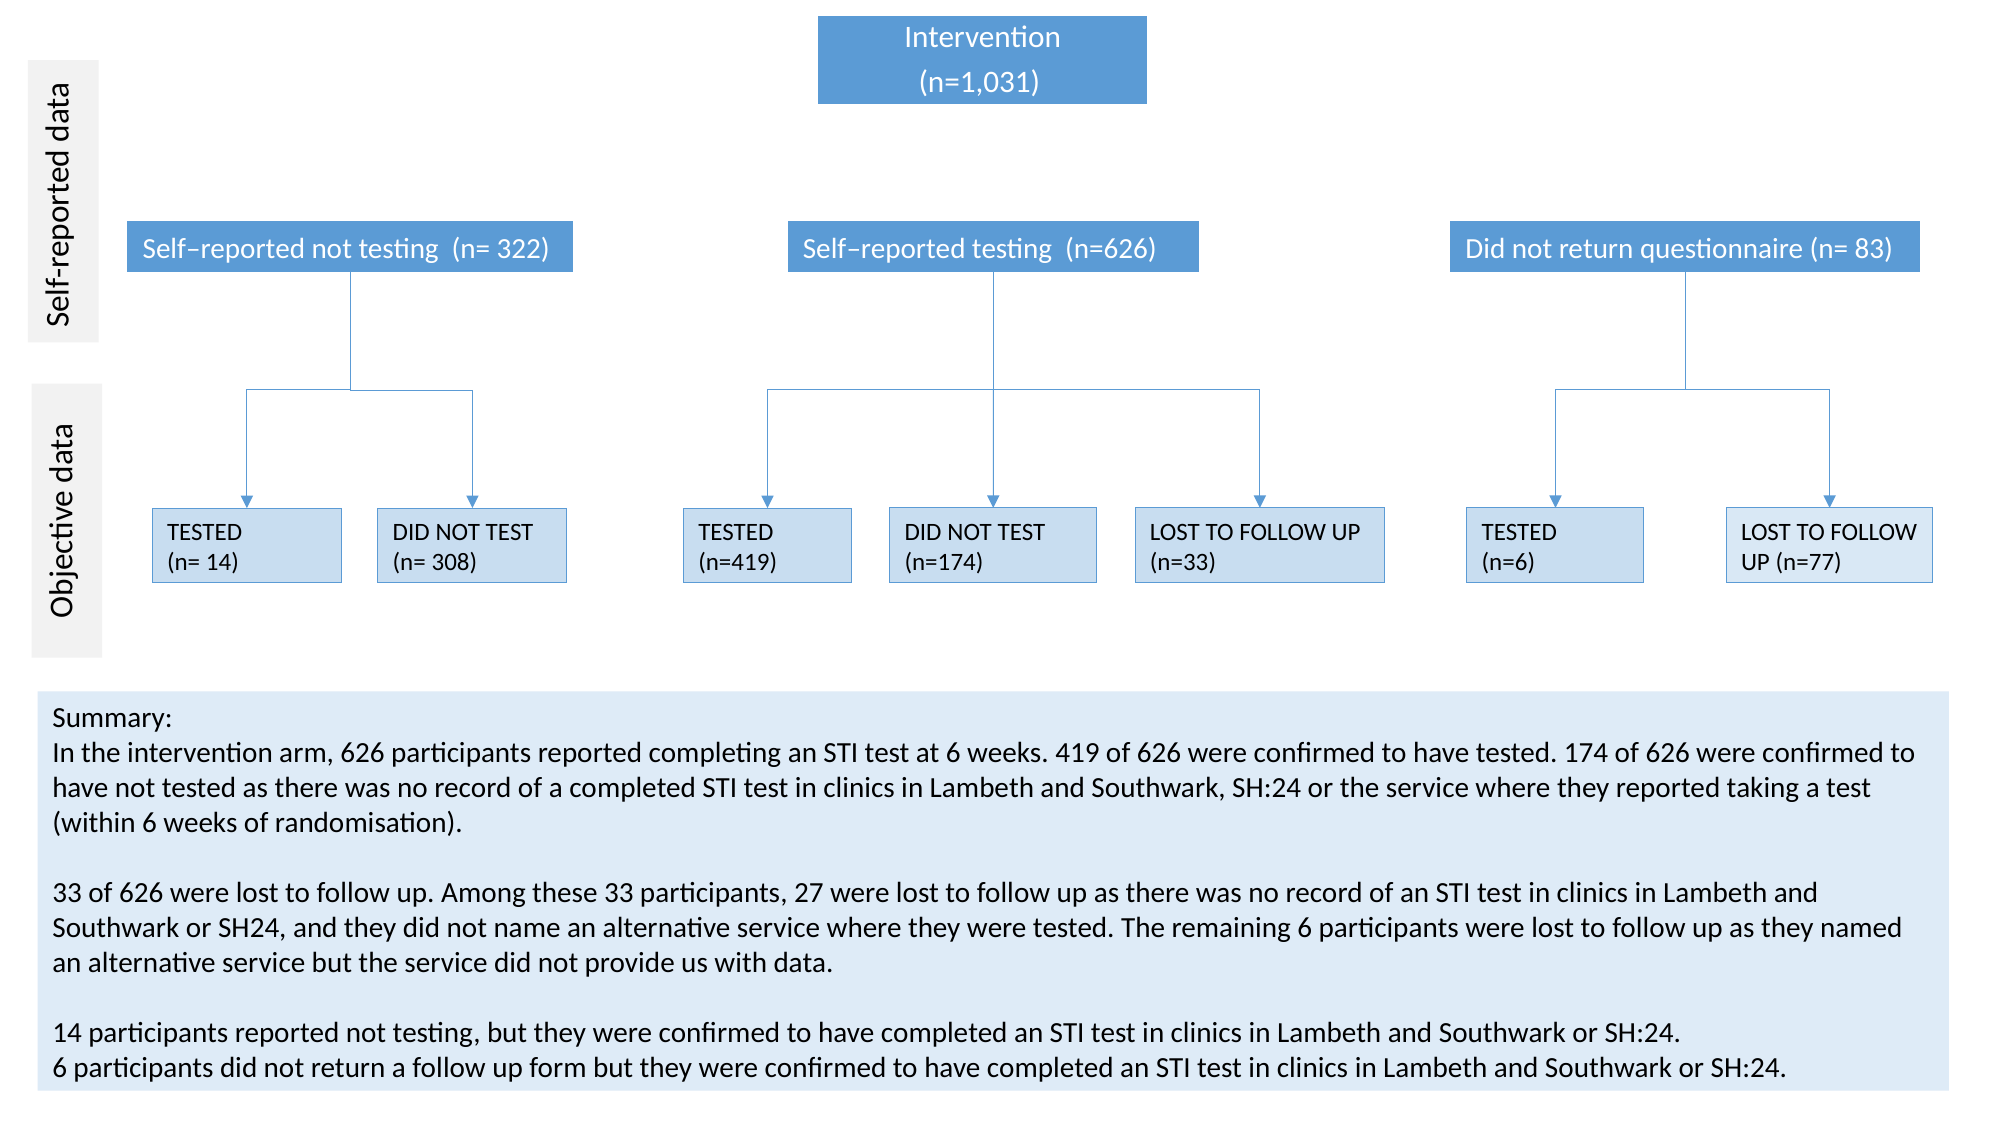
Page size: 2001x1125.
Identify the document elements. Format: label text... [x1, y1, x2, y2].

text_box Self–reported not testing (n= 322) [127, 221, 573, 272]
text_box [817, 15, 1153, 106]
text_box Self-reported data [27, 60, 99, 343]
text_box TESTED (n=419) [683, 508, 852, 583]
text_box Objective data [31, 383, 103, 658]
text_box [180, 338, 293, 442]
text_box LOST TO FOLLOW UP (n=77) [1726, 507, 1933, 583]
text_box LOST TO FOLLOW UP (n=33) [1135, 507, 1385, 583]
text_box TESTED (n=6) [1466, 507, 1644, 583]
text_box DID NOT TEST (n=174) [889, 507, 1097, 583]
text_box TESTED (n= 14) [152, 508, 342, 583]
text_box Did not return questionnaire (n= 83) [1450, 221, 1920, 272]
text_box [1639, 317, 1876, 463]
text_box Summary: In the intervention arm, 626 participants reported completing an STI test at 6 weeks. 419 of 626 were confirmed to have tested. 174 of 626 were confirmed to have not tested as there was no record of a completed STI test in clinics in Lambeth and Southwark, SH:24 or the service where they reported taking a test (within 6 weeks of randomisation). 33 of 626 were lost to follow up. Among these 33 participants, 27 were lost to follow up as there was no record of an STI test in clinics in Lambeth and Southwark or SH24, and they did not name an alternative service where they were tested. The remaining 6 participants were lost to follow up as they named an alternative service but the service did not provide us with data. 14 participants reported not testing, but they were confirmed to have completed an STI test in clinics in Lambeth and Southwark or SH:24. 6 participants did not return a follow up form but they were confirmed to have completed an STI test in clinics in Lambeth and Southwark or SH:24. [37, 691, 1949, 1091]
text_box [293, 329, 530, 452]
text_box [1502, 325, 1639, 455]
text_box Self–reported testing (n=626) [788, 221, 1199, 272]
text_box DID NOT TEST (n= 308) [377, 508, 567, 583]
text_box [762, 277, 999, 504]
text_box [1008, 256, 1245, 524]
